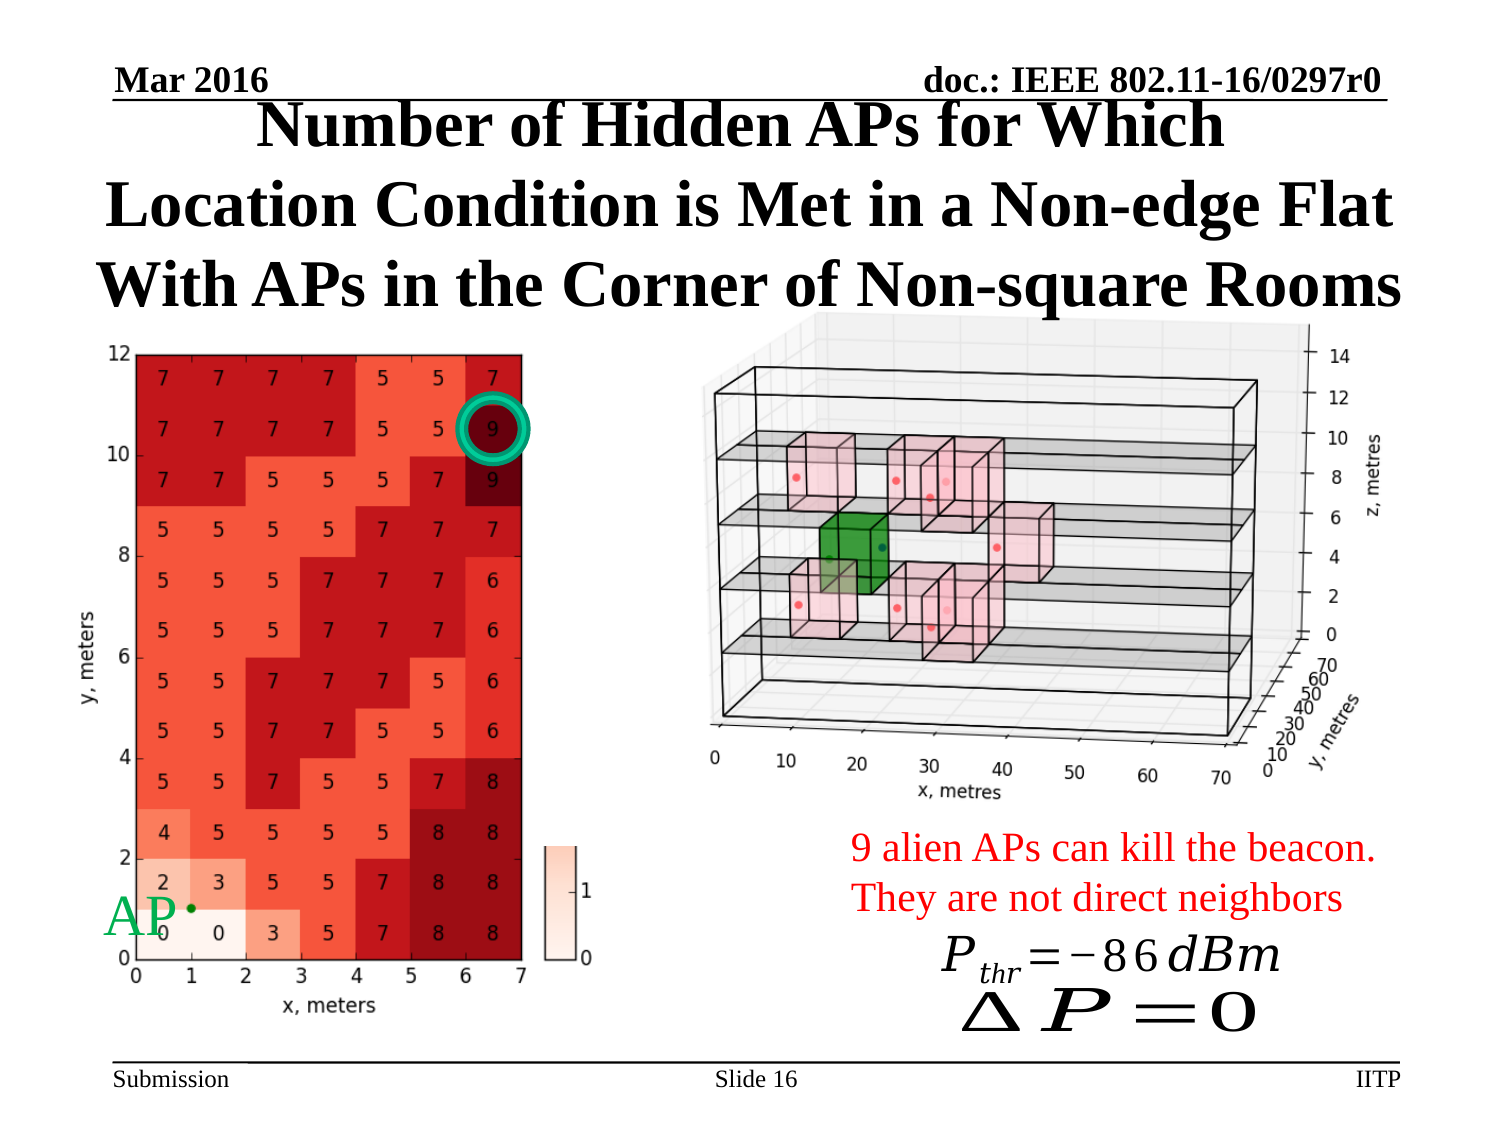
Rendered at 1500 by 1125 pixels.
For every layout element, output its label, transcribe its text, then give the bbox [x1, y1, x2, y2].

slide_number Slide 16 [712, 1061, 801, 1093]
text_box 9 alien APs can kill the beacon. They are not direct neighbors [835, 854, 1392, 928]
title Number of Hidden APs for Which Location Condition is Met in a Non-edge Flat With APs in the Corner of Non-square Rooms [76, 112, 1424, 288]
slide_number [114, 54, 271, 101]
footer IITP [949, 1061, 1402, 1093]
picture [58, 209, 1484, 1034]
